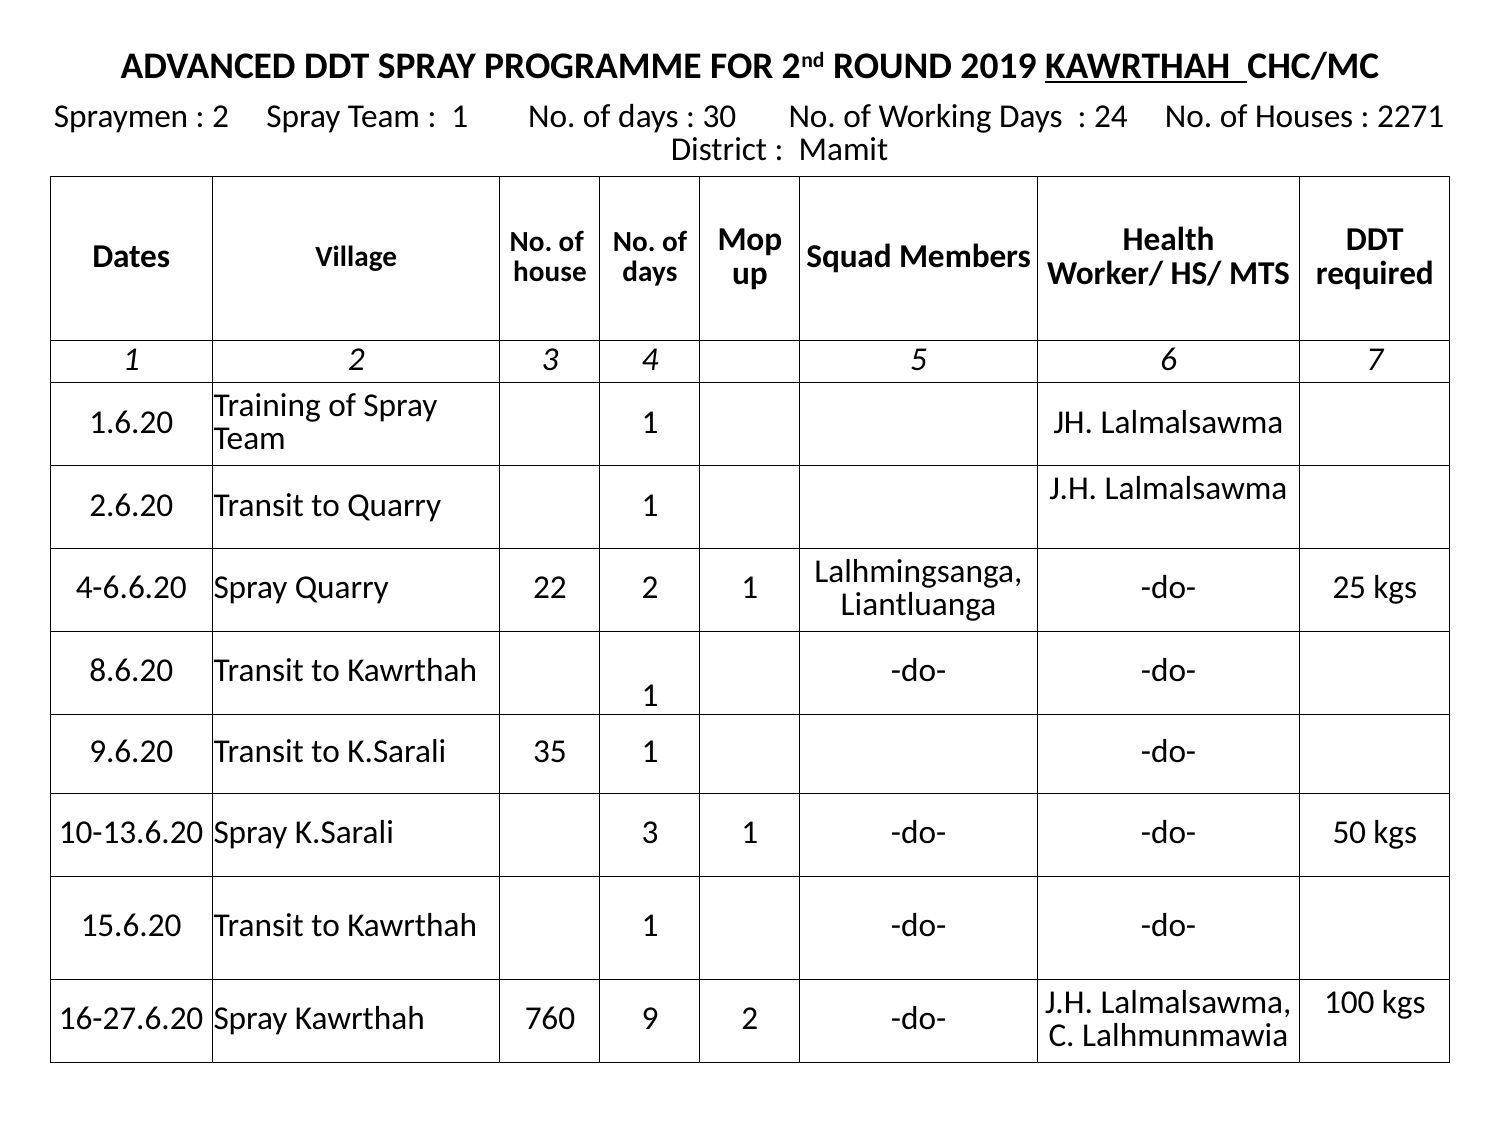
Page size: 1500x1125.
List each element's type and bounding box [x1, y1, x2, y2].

table_cell [700, 383, 799, 465]
table_cell [700, 632, 799, 714]
table_cell [700, 877, 799, 979]
table_cell [600, 466, 699, 548]
table_cell [700, 549, 799, 631]
table_cell [51, 341, 212, 382]
table_cell [1300, 549, 1449, 631]
table_cell [500, 980, 599, 1062]
table_cell [500, 632, 599, 714]
table_cell [213, 549, 499, 631]
table_cell [500, 177, 599, 340]
table_cell [213, 715, 499, 793]
table_cell [51, 794, 212, 876]
table_cell [1038, 549, 1299, 631]
table_cell [50, 93, 1450, 176]
table_cell [800, 715, 1037, 793]
table_cell [600, 632, 699, 714]
table_cell [1300, 980, 1449, 1062]
table_cell [1038, 877, 1299, 979]
table_cell [213, 877, 499, 979]
table_cell [600, 980, 699, 1062]
table_cell [800, 383, 1037, 465]
table_cell [1300, 466, 1449, 548]
table_cell [1300, 794, 1449, 876]
table_cell [1038, 794, 1299, 876]
table_cell [51, 549, 212, 631]
table_cell [600, 715, 699, 793]
table_cell [600, 794, 699, 876]
table_cell [800, 794, 1037, 876]
table_cell [500, 466, 599, 548]
table_cell [213, 980, 499, 1062]
table_cell [800, 632, 1037, 714]
table_cell [500, 794, 599, 876]
table_cell [800, 549, 1037, 631]
table_cell [800, 466, 1037, 548]
table_cell [1300, 341, 1449, 382]
table_cell [1300, 383, 1449, 465]
table_cell [213, 177, 499, 340]
table_cell [213, 466, 499, 548]
table_cell [700, 715, 799, 793]
table_cell [500, 383, 599, 465]
table_cell [700, 794, 799, 876]
table_cell [500, 549, 599, 631]
table_cell [700, 177, 799, 340]
table_cell [500, 877, 599, 979]
table_cell [51, 177, 212, 340]
table_cell [1300, 715, 1449, 793]
table_cell [213, 794, 499, 876]
table_cell [1300, 632, 1449, 714]
table_cell [51, 715, 212, 793]
table_cell [600, 383, 699, 465]
table_cell [51, 877, 212, 979]
table_cell [500, 715, 599, 793]
table_cell [800, 877, 1037, 979]
table_cell [800, 341, 1037, 382]
table_cell [1038, 466, 1299, 548]
table_header [50, 44, 1450, 93]
table_cell [213, 383, 499, 465]
table_cell [1038, 980, 1299, 1062]
table_cell [1300, 177, 1449, 340]
table_cell [1038, 177, 1299, 340]
table_cell [700, 466, 799, 548]
table_cell [500, 341, 599, 382]
table_cell [800, 980, 1037, 1062]
table_cell [600, 341, 699, 382]
table_cell [51, 383, 212, 465]
table_cell [213, 632, 499, 714]
table_cell [51, 632, 212, 714]
table_cell [1038, 632, 1299, 714]
table_cell [700, 341, 799, 382]
table_cell [1038, 341, 1299, 382]
table_cell [51, 980, 212, 1062]
table_cell [600, 877, 699, 979]
table_cell [700, 980, 799, 1062]
table_cell [600, 177, 699, 340]
table_cell [51, 466, 212, 548]
table_cell [800, 177, 1037, 340]
table_cell [1038, 383, 1299, 465]
table_cell [600, 549, 699, 631]
table_cell [213, 341, 499, 382]
table_cell [1300, 877, 1449, 979]
table_cell [1038, 715, 1299, 793]
